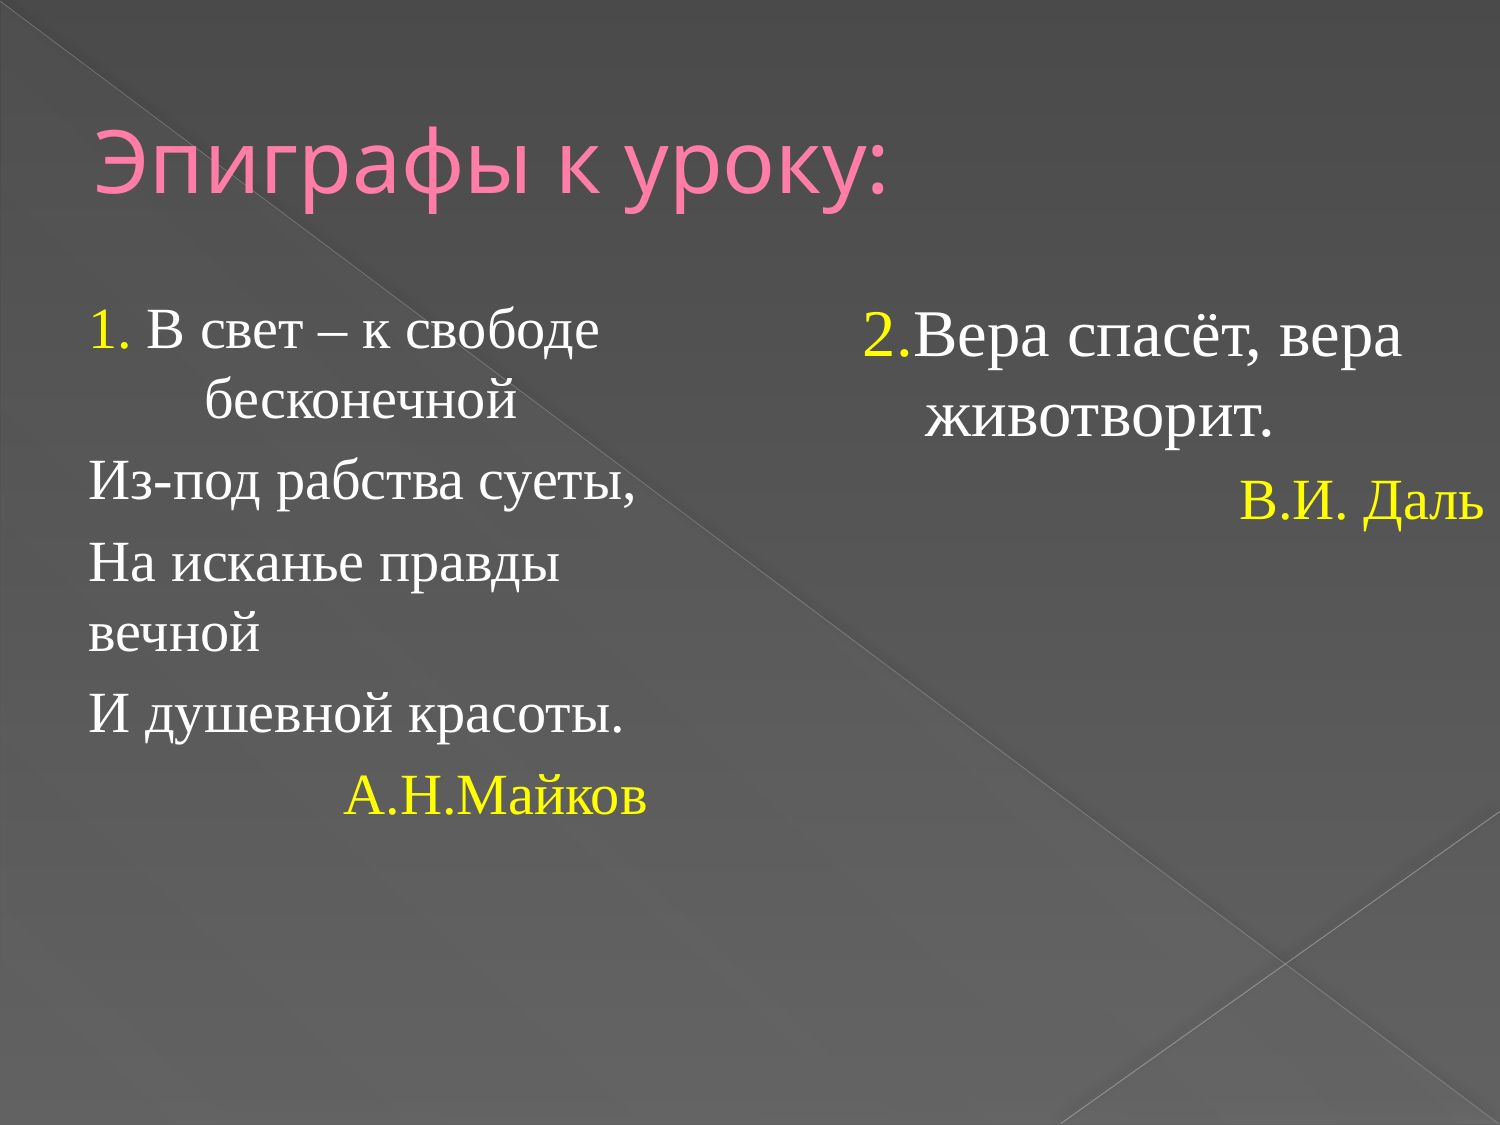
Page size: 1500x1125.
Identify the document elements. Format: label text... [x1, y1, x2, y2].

list 2.Вера спасёт, вера животворит. В.И. Даль [837, 282, 1500, 1025]
list 1. В свет – к свободе бесконечной Из-под рабства суеты, На исканье правды вечной И душевной красоты. А.Н.Майков [0, 282, 663, 1025]
title Эпиграфы к уроку: [0, 43, 1350, 274]
